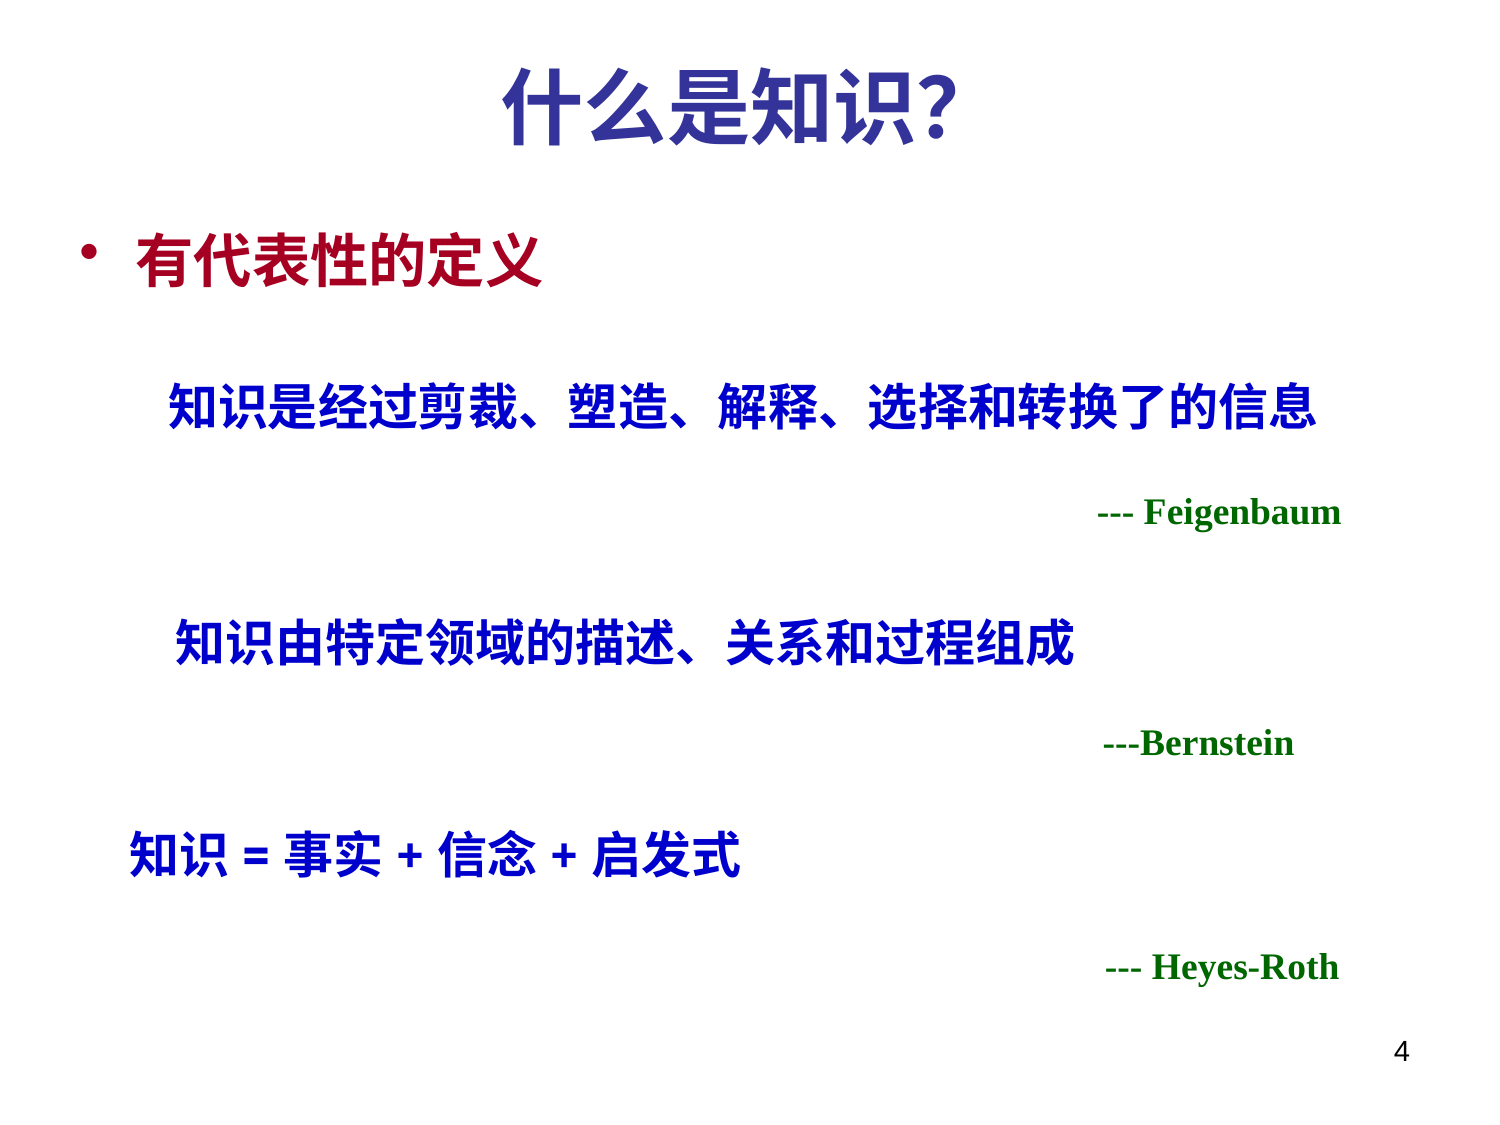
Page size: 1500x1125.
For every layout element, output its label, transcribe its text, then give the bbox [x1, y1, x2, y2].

text_box --- Heyes-Roth [1090, 934, 1355, 995]
text_box 知识是经过剪裁、塑造、解释、选择和转换了的信息 [153, 367, 1412, 443]
slide_number 4 [1074, 1024, 1425, 1103]
title 什么是知识？ [50, 24, 1451, 186]
text_box 知识=事实+信念+启发式 [114, 816, 756, 892]
text_box 知识由特定领域的描述、关系和过程组成 [160, 603, 1091, 679]
text_box ---Bernstein [1088, 710, 1310, 770]
text_box --- Feigenbaum [1082, 479, 1357, 540]
list 有代表性的定义 [64, 216, 1415, 406]
